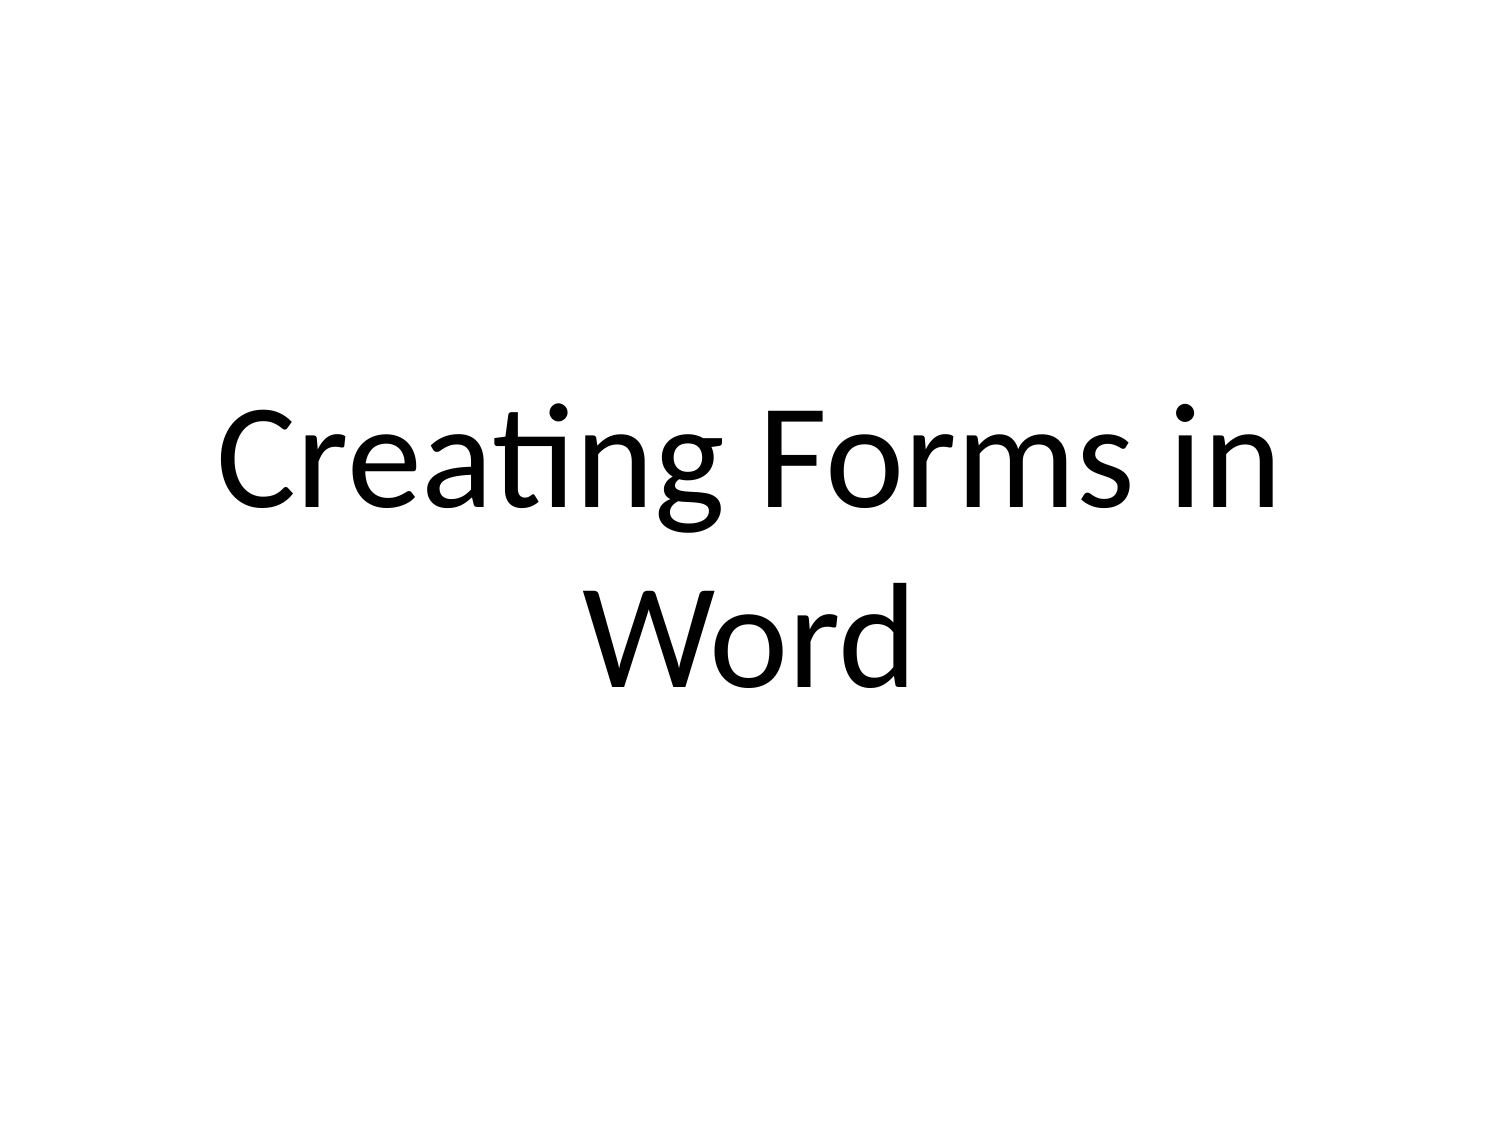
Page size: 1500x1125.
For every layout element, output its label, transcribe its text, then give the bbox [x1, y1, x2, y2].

title Creating Forms in Word [112, 299, 1388, 776]
